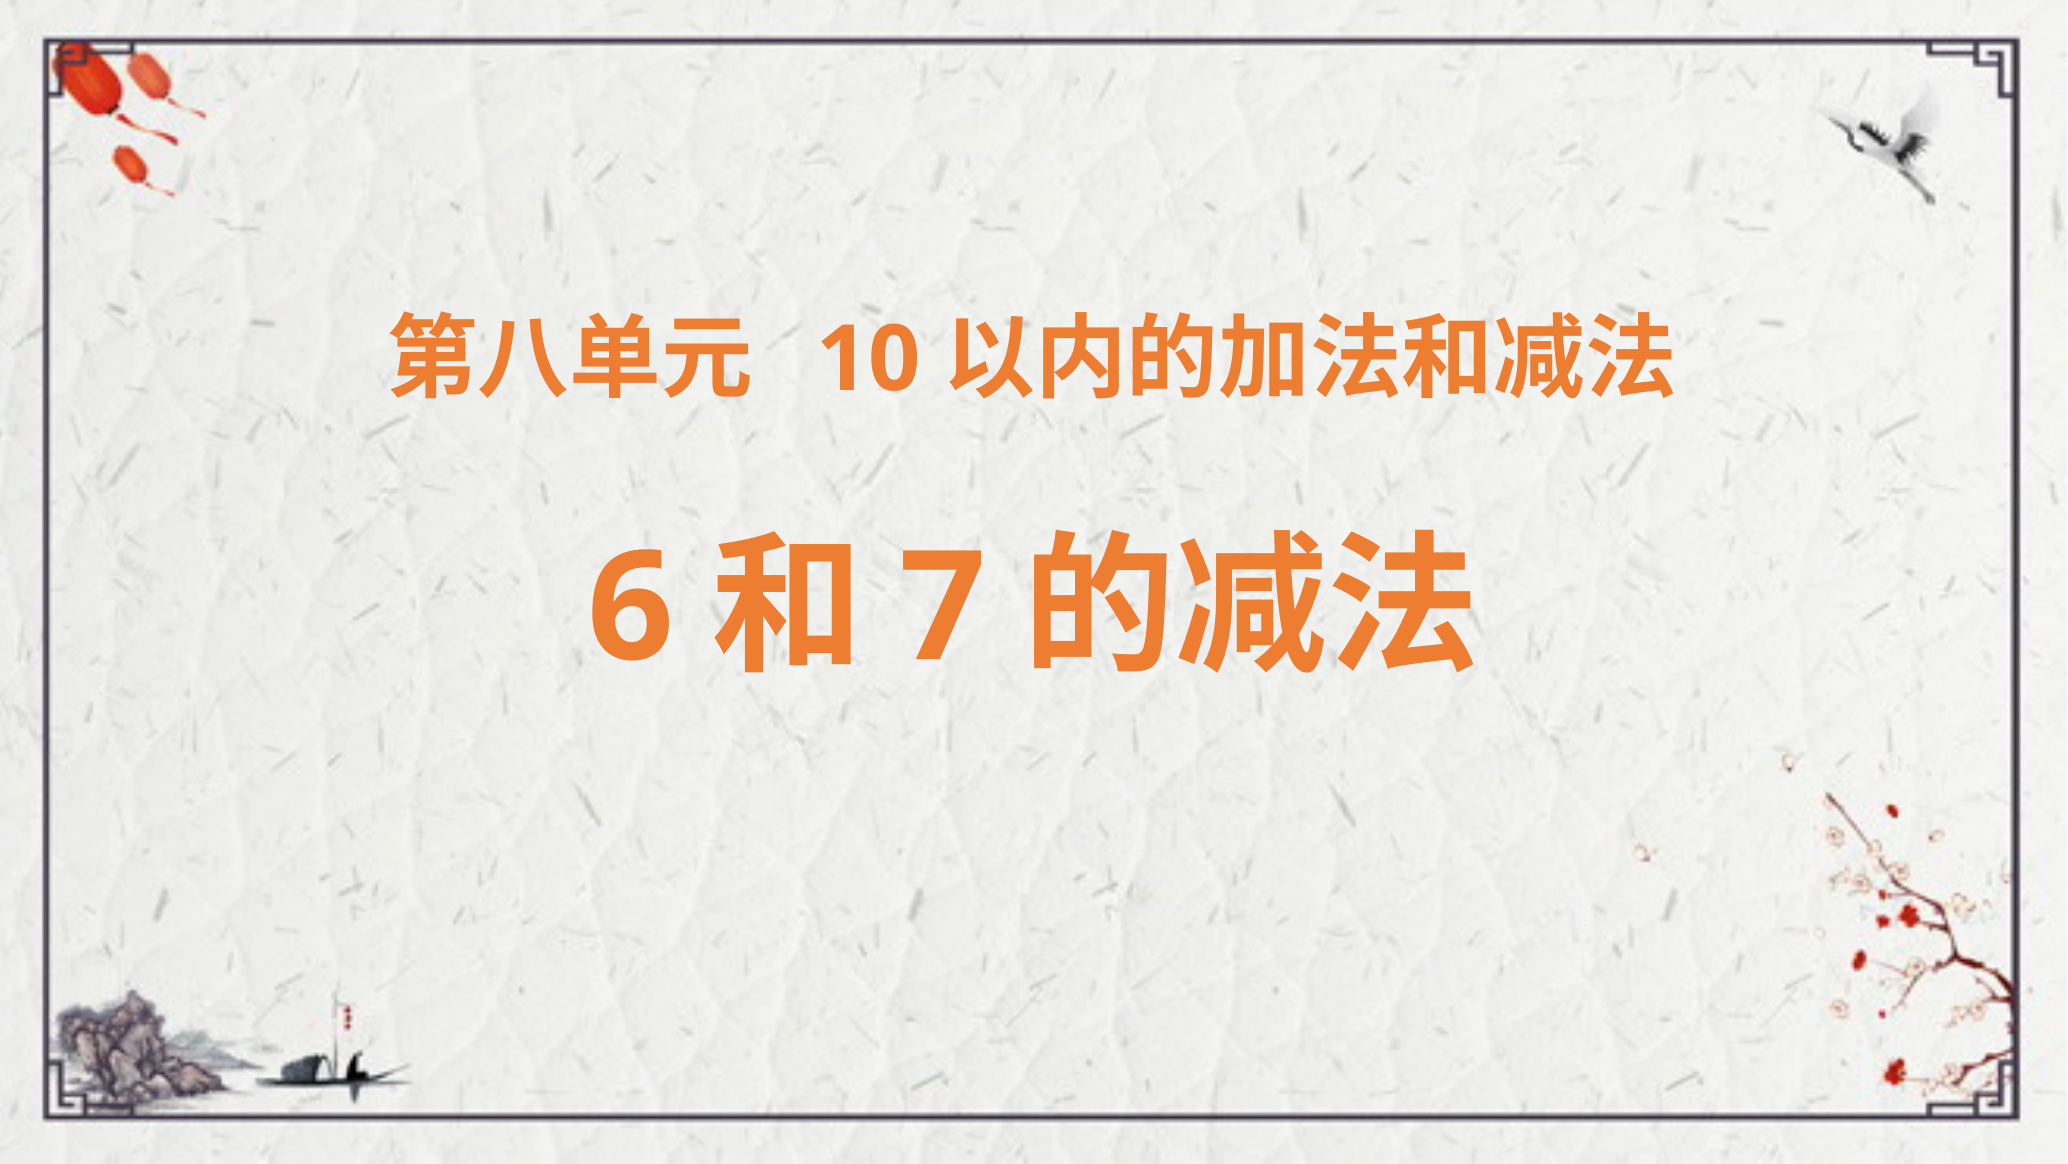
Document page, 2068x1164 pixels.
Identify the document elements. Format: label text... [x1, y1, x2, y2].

picture [0, 0, 2068, 499]
picture [0, 640, 2068, 1164]
title 第八单元 10以内的加法和减法 [41, 259, 2022, 463]
subtitle 6和7的减法 [0, 499, 2068, 640]
